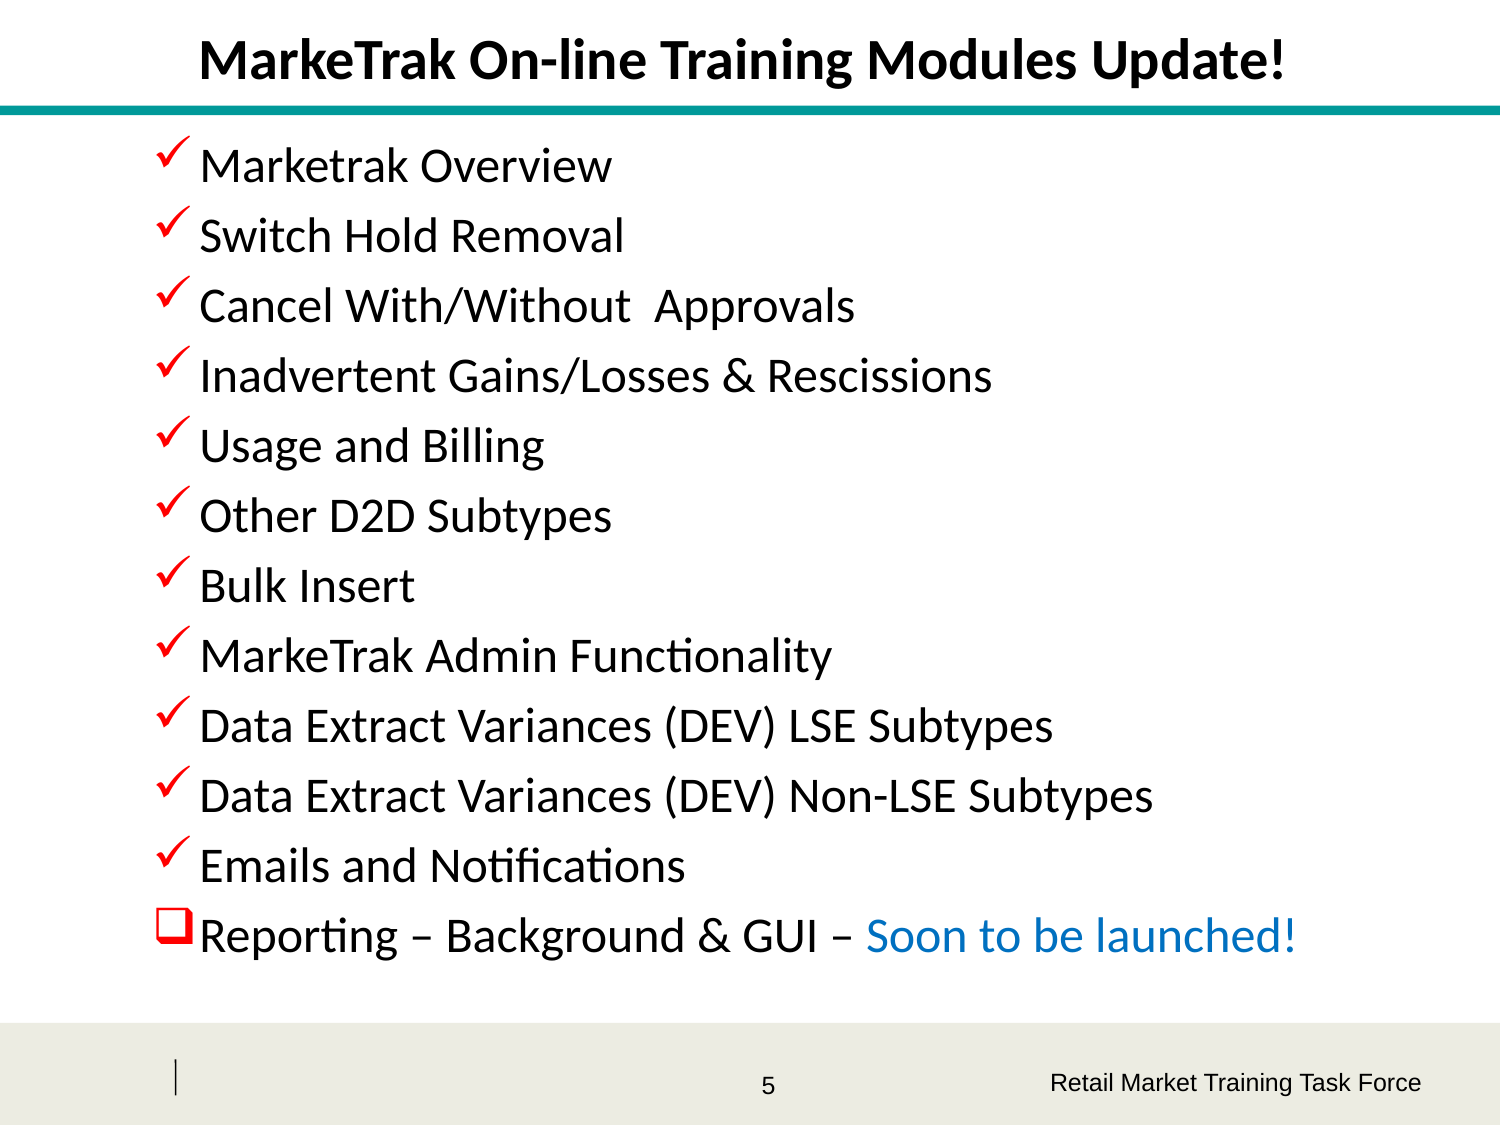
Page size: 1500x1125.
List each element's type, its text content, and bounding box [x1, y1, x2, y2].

footer Retail Market Training Task Force [1024, 1059, 1438, 1125]
title MarkeTrak On-line Training Modules Update! [0, 0, 1500, 113]
list Marketrak Overview Switch Hold Removal Cancel With/Without Approvals Inadvertent Gains/Losses & Rescissions Usage and Billing Other D2D Subtypes Bulk Insert MarkeTrak Admin Functionality Data Extract Variances (DEV) LSE Subtypes Data Extract Variances (DEV) Non-LSE Subtypes Emails and Notifications Reporting – Background & GUI – Soon to be launched! [62, 124, 1463, 1051]
